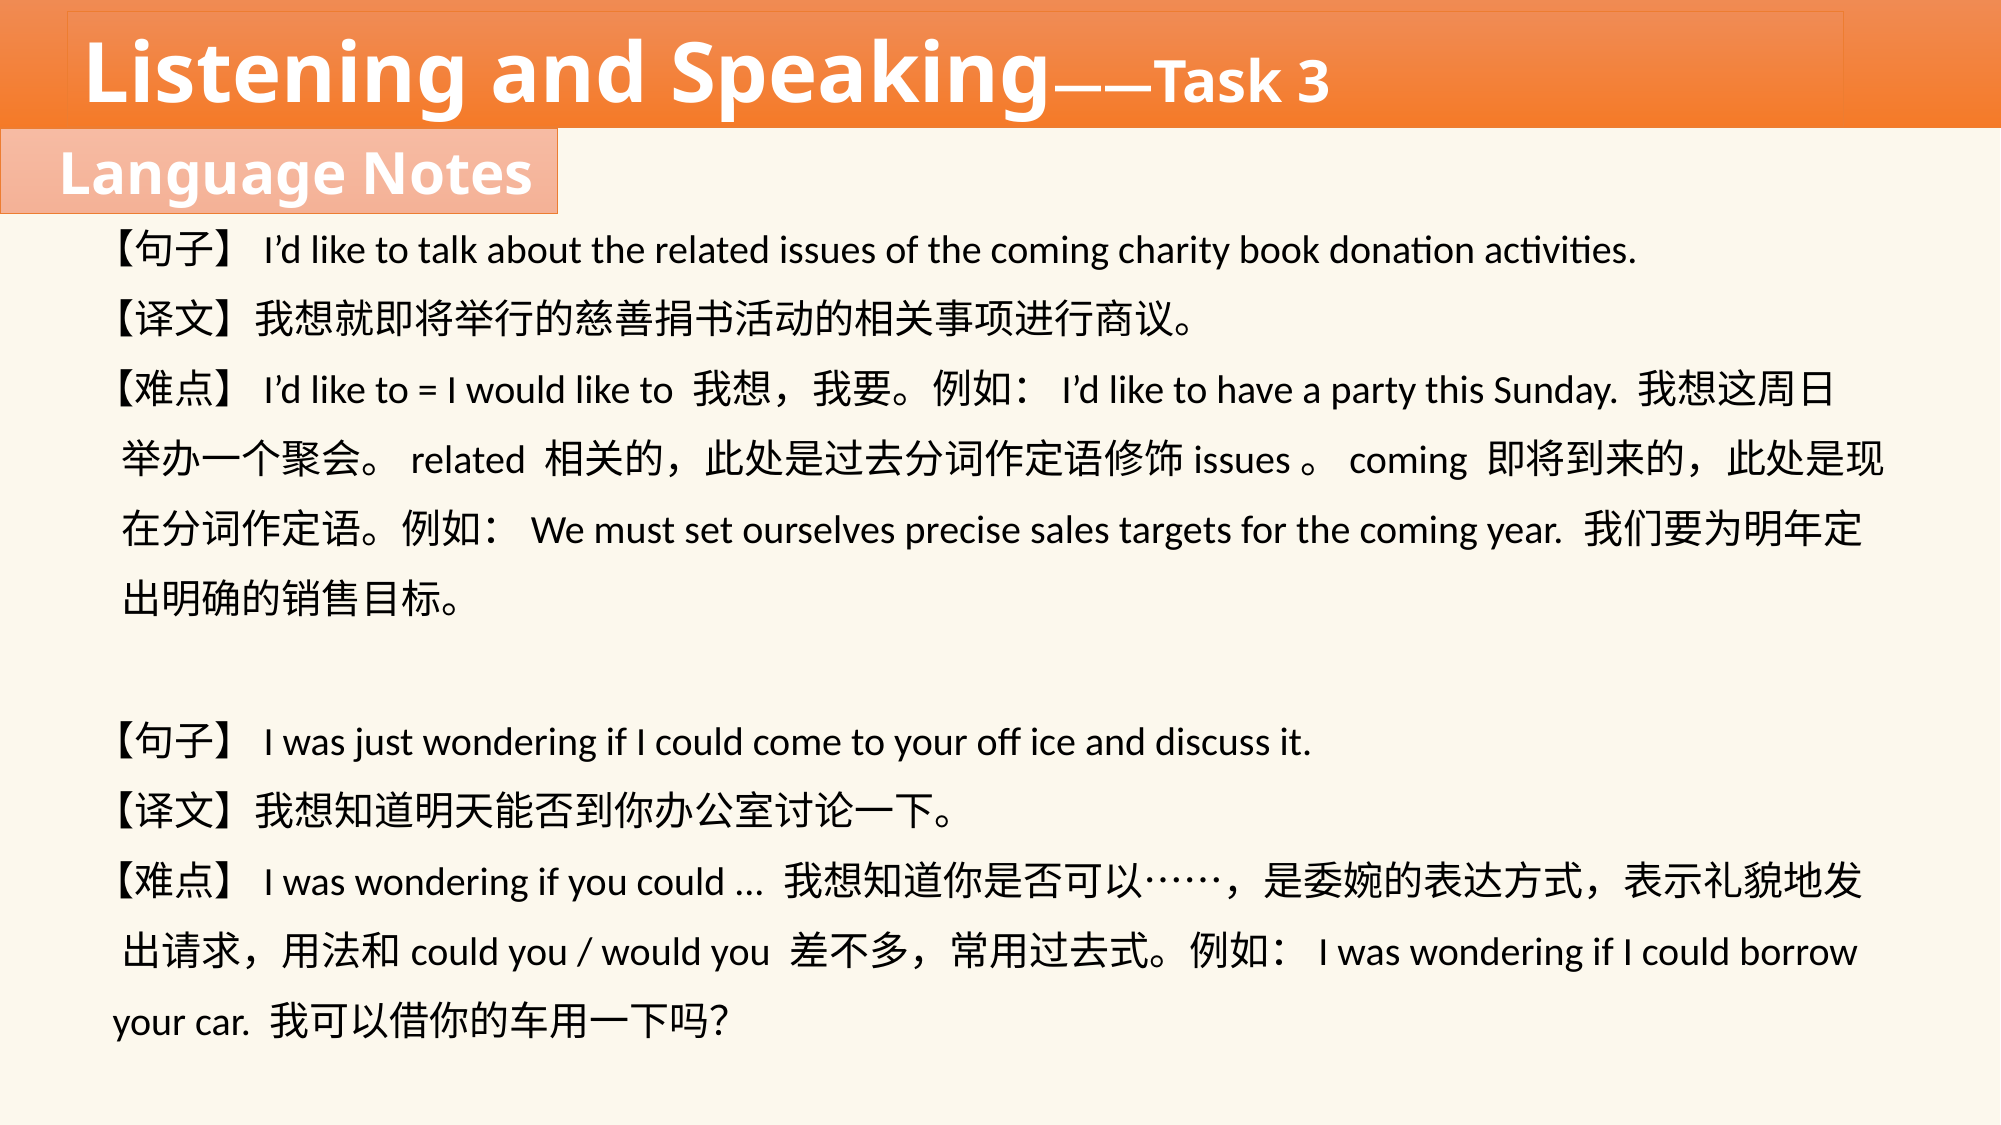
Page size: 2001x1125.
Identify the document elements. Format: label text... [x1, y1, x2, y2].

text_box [0, 0, 2000, 128]
list 【句子】I’d like to talk about the related issues of the coming charity book donation activities. 【译文】我想就即将举行的慈善捐书活动的相关事项进行商议。 【难点】I’d like to = I would like to 我想，我要。例如：I’d like to have a party this Sunday. 我想这周日 举办一个聚会。related 相关的，此处是过去分词作定语修饰issues。coming 即将到来的，此处是现 在分词作定语。例如：We must set ourselves precise sales targets for the coming year. 我们要为明年定 出明确的销售目标。 【句子】I was just wondering if I could come to your off ice and discuss it. 【译文】我想知道明天能否到你办公室讨论一下。 【难点】I was wondering if you could ... 我想知道你是否可以……，是委婉的表达方式，表示礼貌地发 出请求，用法和could you / would you 差不多，常用过去式。例如：I was wondering if I could borrow your car. 我可以借你的车用一下吗？ [79, 214, 1926, 1094]
text_box Language Notes [0, 128, 558, 214]
